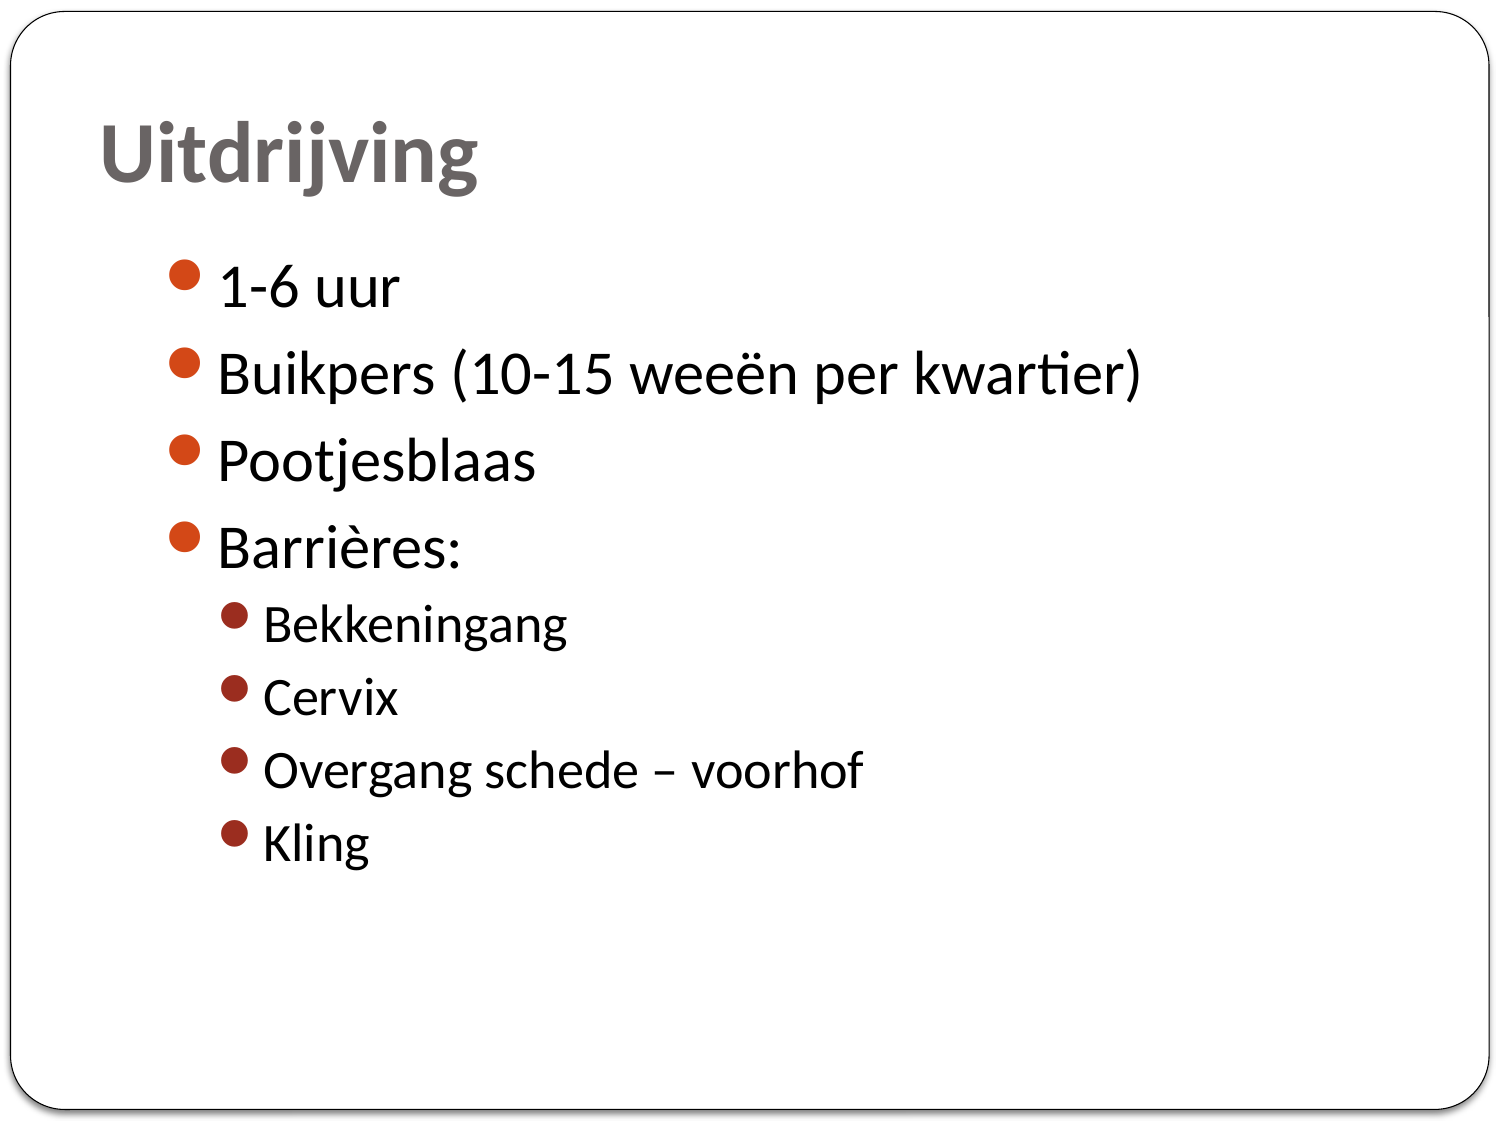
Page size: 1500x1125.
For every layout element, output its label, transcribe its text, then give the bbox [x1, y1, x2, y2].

title Uitdrijving [84, 87, 1496, 216]
list 1-6 uur Buikpers (10-15 weeën per kwartier) Pootjesblaas Barrières: Bekkeningang Cervix Overgang schede – voorhof Kling [150, 237, 1425, 988]
